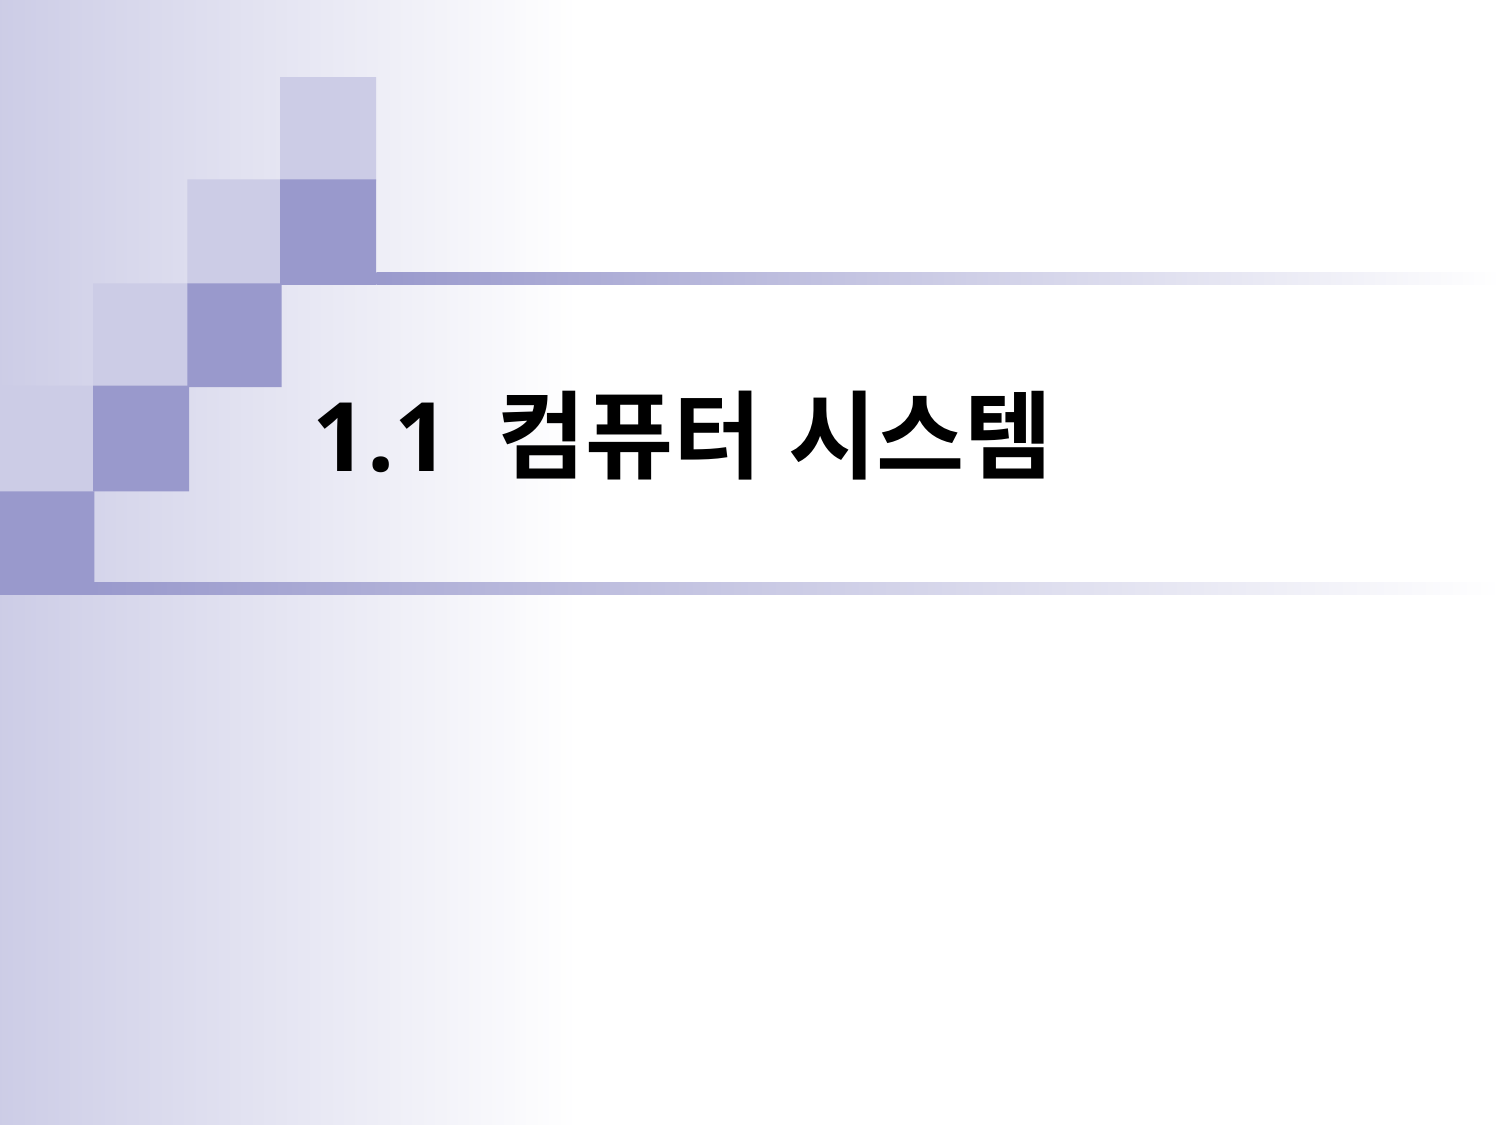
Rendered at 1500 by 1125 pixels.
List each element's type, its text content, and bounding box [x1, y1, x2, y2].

text_box 1.1 컴퓨터 시스템 [297, 291, 1484, 575]
